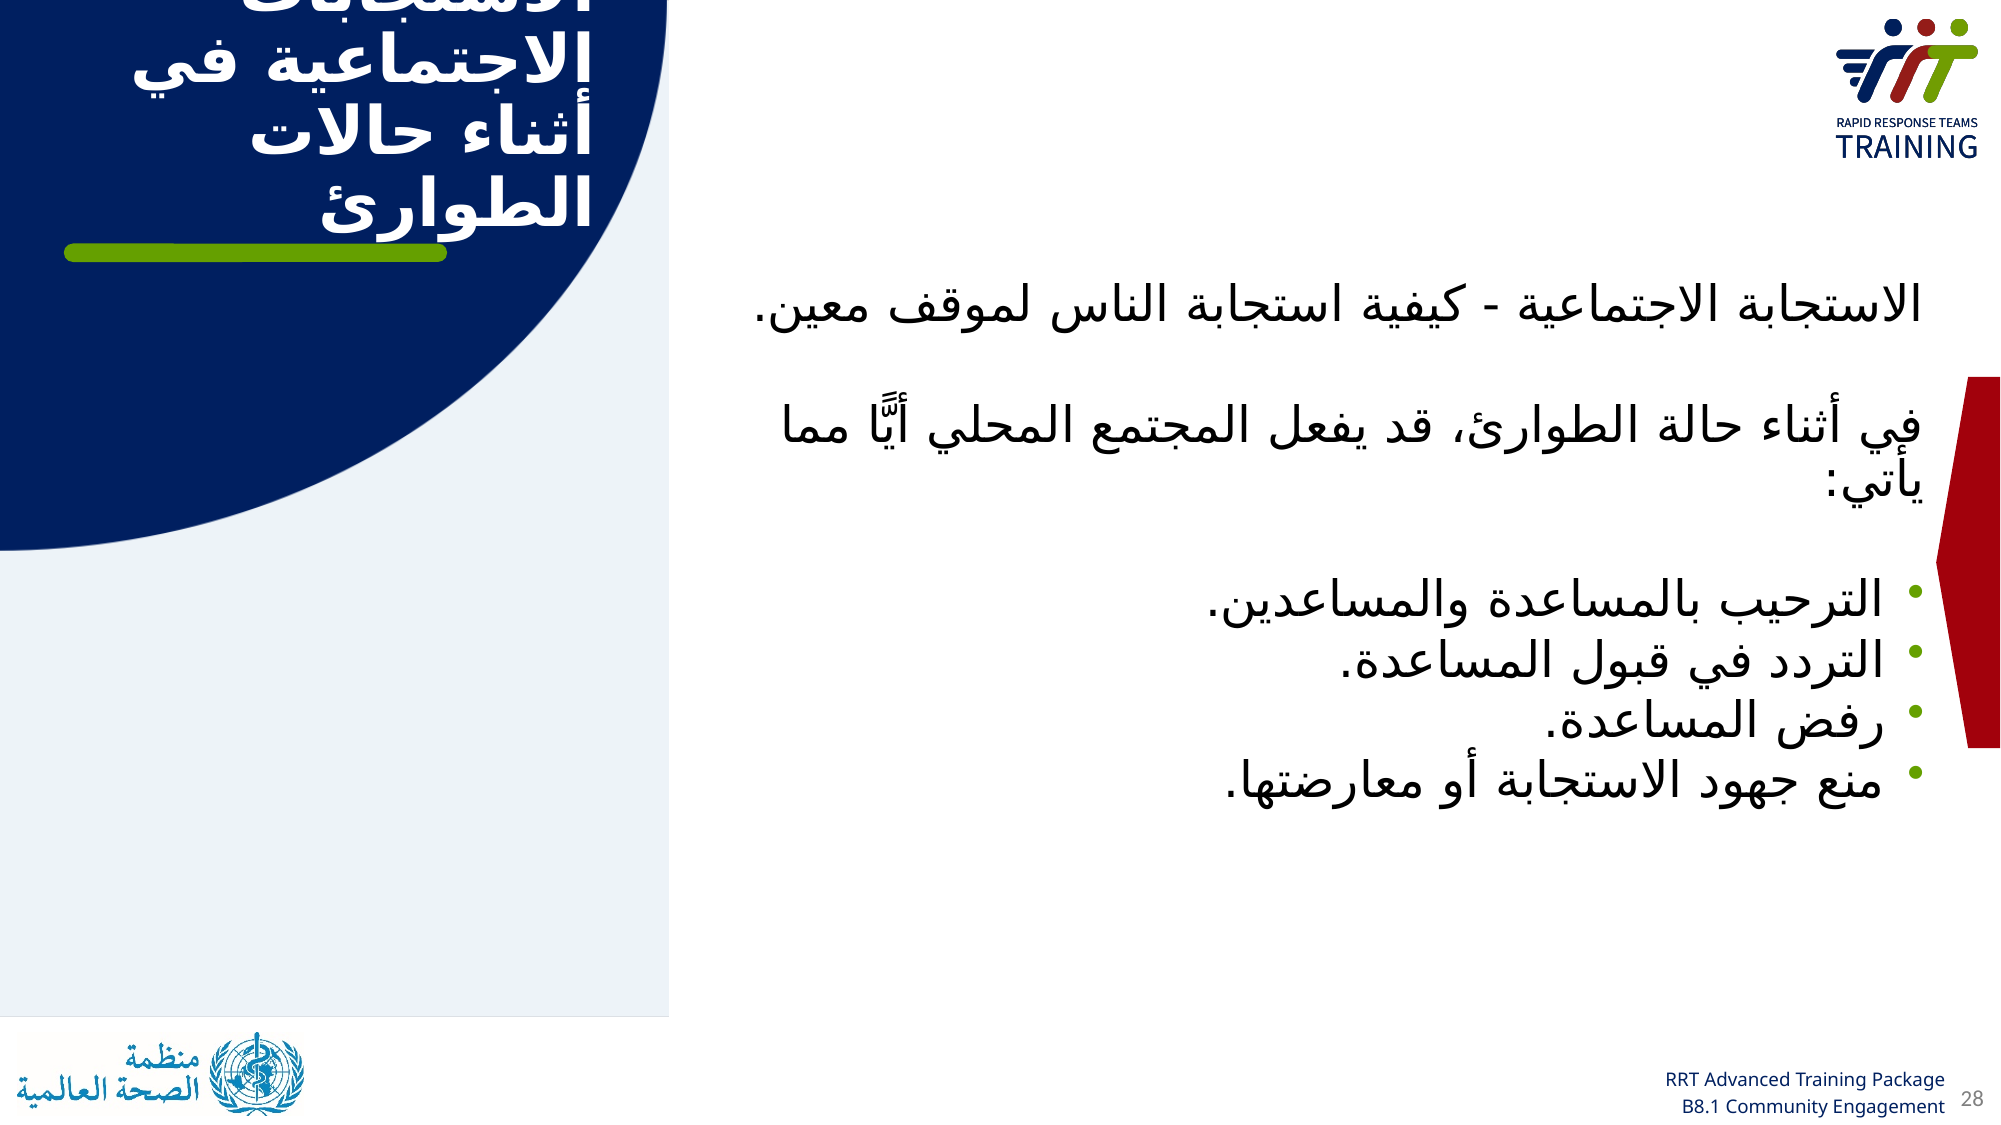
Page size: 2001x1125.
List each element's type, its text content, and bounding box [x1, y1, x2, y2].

text_box [63, 243, 448, 263]
text_box الاستجابات الاجتماعية في أثناء حالات الطوارئ [60, 103, 596, 242]
picture [0, 0, 669, 1018]
picture [1835, 19, 1978, 167]
list الاستجابة الاجتماعية - كيفية استجابة الناس لموقف معين. في أثناء حالة الطوارئ، قد يفعل المجتمع المحلي أيًّا مما يأتي: الترحيب بالمساعدة والمساعدين. التردد في قبول المساعدة. رفض المساعدة. منع جهود الاستجابة أو معارضتها. [696, 270, 1933, 855]
picture [17, 1032, 304, 1116]
